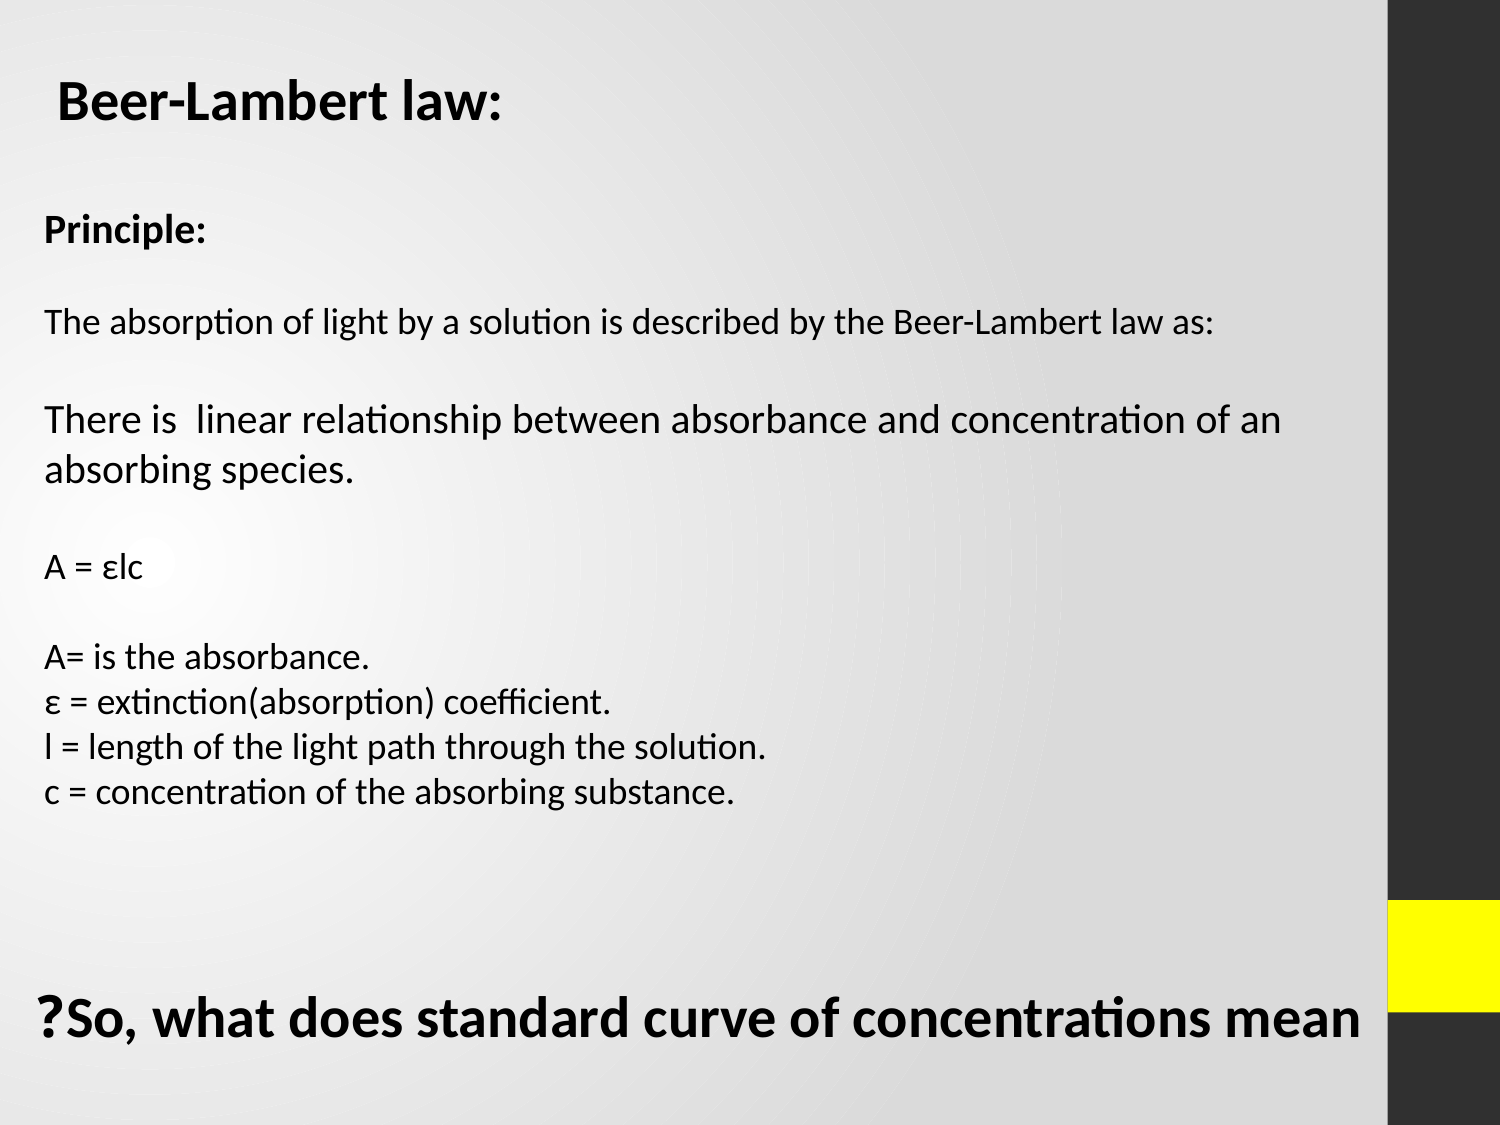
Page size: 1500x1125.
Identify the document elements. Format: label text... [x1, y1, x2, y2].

text_box Beer-Lambert law: Principle: The absorption of light by a solution is described by the Beer-Lambert law as: There is linear relationship between absorbance and concentration of an absorbing species. A = εlc A= is the absorbance. ε = extinction(absorption) coefficient. l = length of the light path through the solution. c = concentration of the absorbing substance. [29, 54, 1377, 955]
text_box So, what does standard curve of concentrations mean? [3, 971, 1377, 1057]
